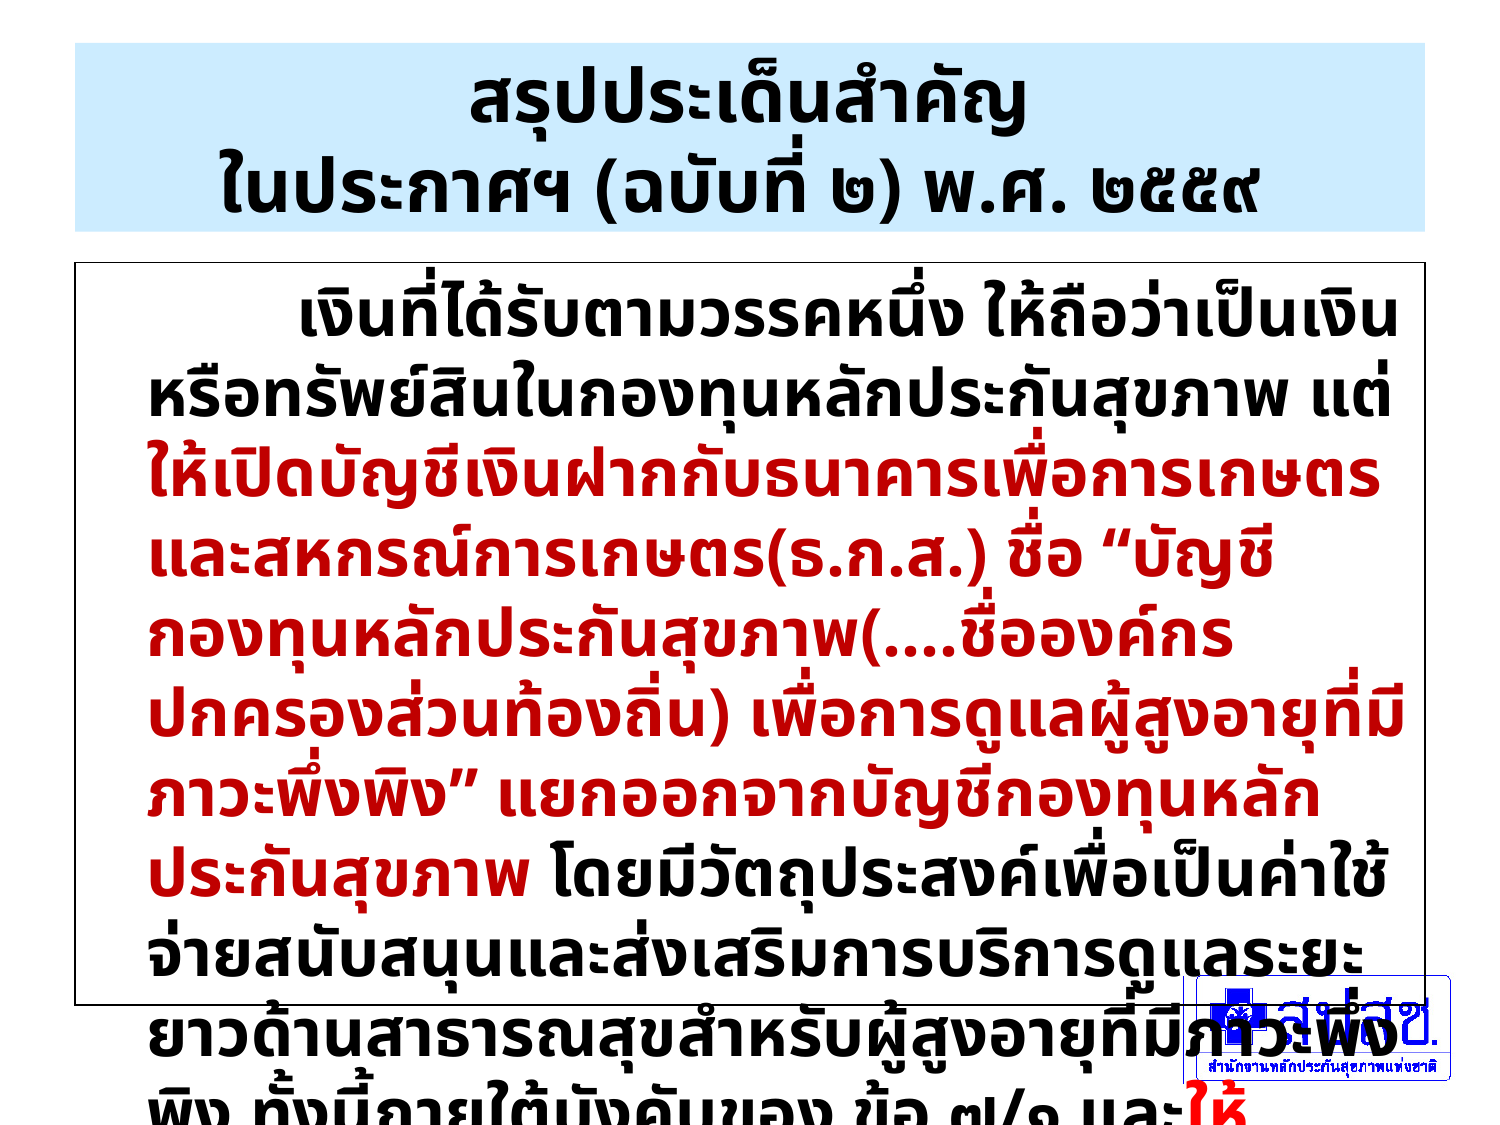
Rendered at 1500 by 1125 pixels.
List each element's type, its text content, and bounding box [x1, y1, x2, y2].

list เงินที่ได้รับตามวรรคหนึ่ง ให้ถือว่าเป็นเงินหรือทรัพย์สินในกองทุนหลักประกันสุขภาพ แต่ให้เปิดบัญชีเงินฝากกับธนาคารเพื่อการเกษตรและสหกรณ์การเกษตร(ธ.ก.ส.) ชื่อ “บัญชีกองทุนหลักประกันสุขภาพ(....ชื่อองค์กรปกครองส่วนท้องถิ่น) เพื่อการดูแลผู้สูงอายุที่มีภาวะพึ่งพิง” แยกออกจากบัญชีกองทุนหลักประกันสุขภาพ โดยมีวัตถุประสงค์เพื่อเป็นค่าใช้จ่ายสนับสนุนและส่งเสริมการบริการดูแลระยะยาวด้านสาธารณสุขสำหรับผู้สูงอายุที่มีภาวะพึ่งพิง ทั้งนี้ภายใต้บังคับของ ข้อ ๗/๑ และให้สามารถใช้ในปีงบประมาณถัดๆ ไปได้ [74, 262, 1426, 1006]
title สรุปประเด็นสำคัญ ในประกาศฯ (ฉบับที่ ๒) พ.ศ. ๒๕๕๙ [74, 42, 1426, 232]
picture [0, 0, 1500, 1125]
